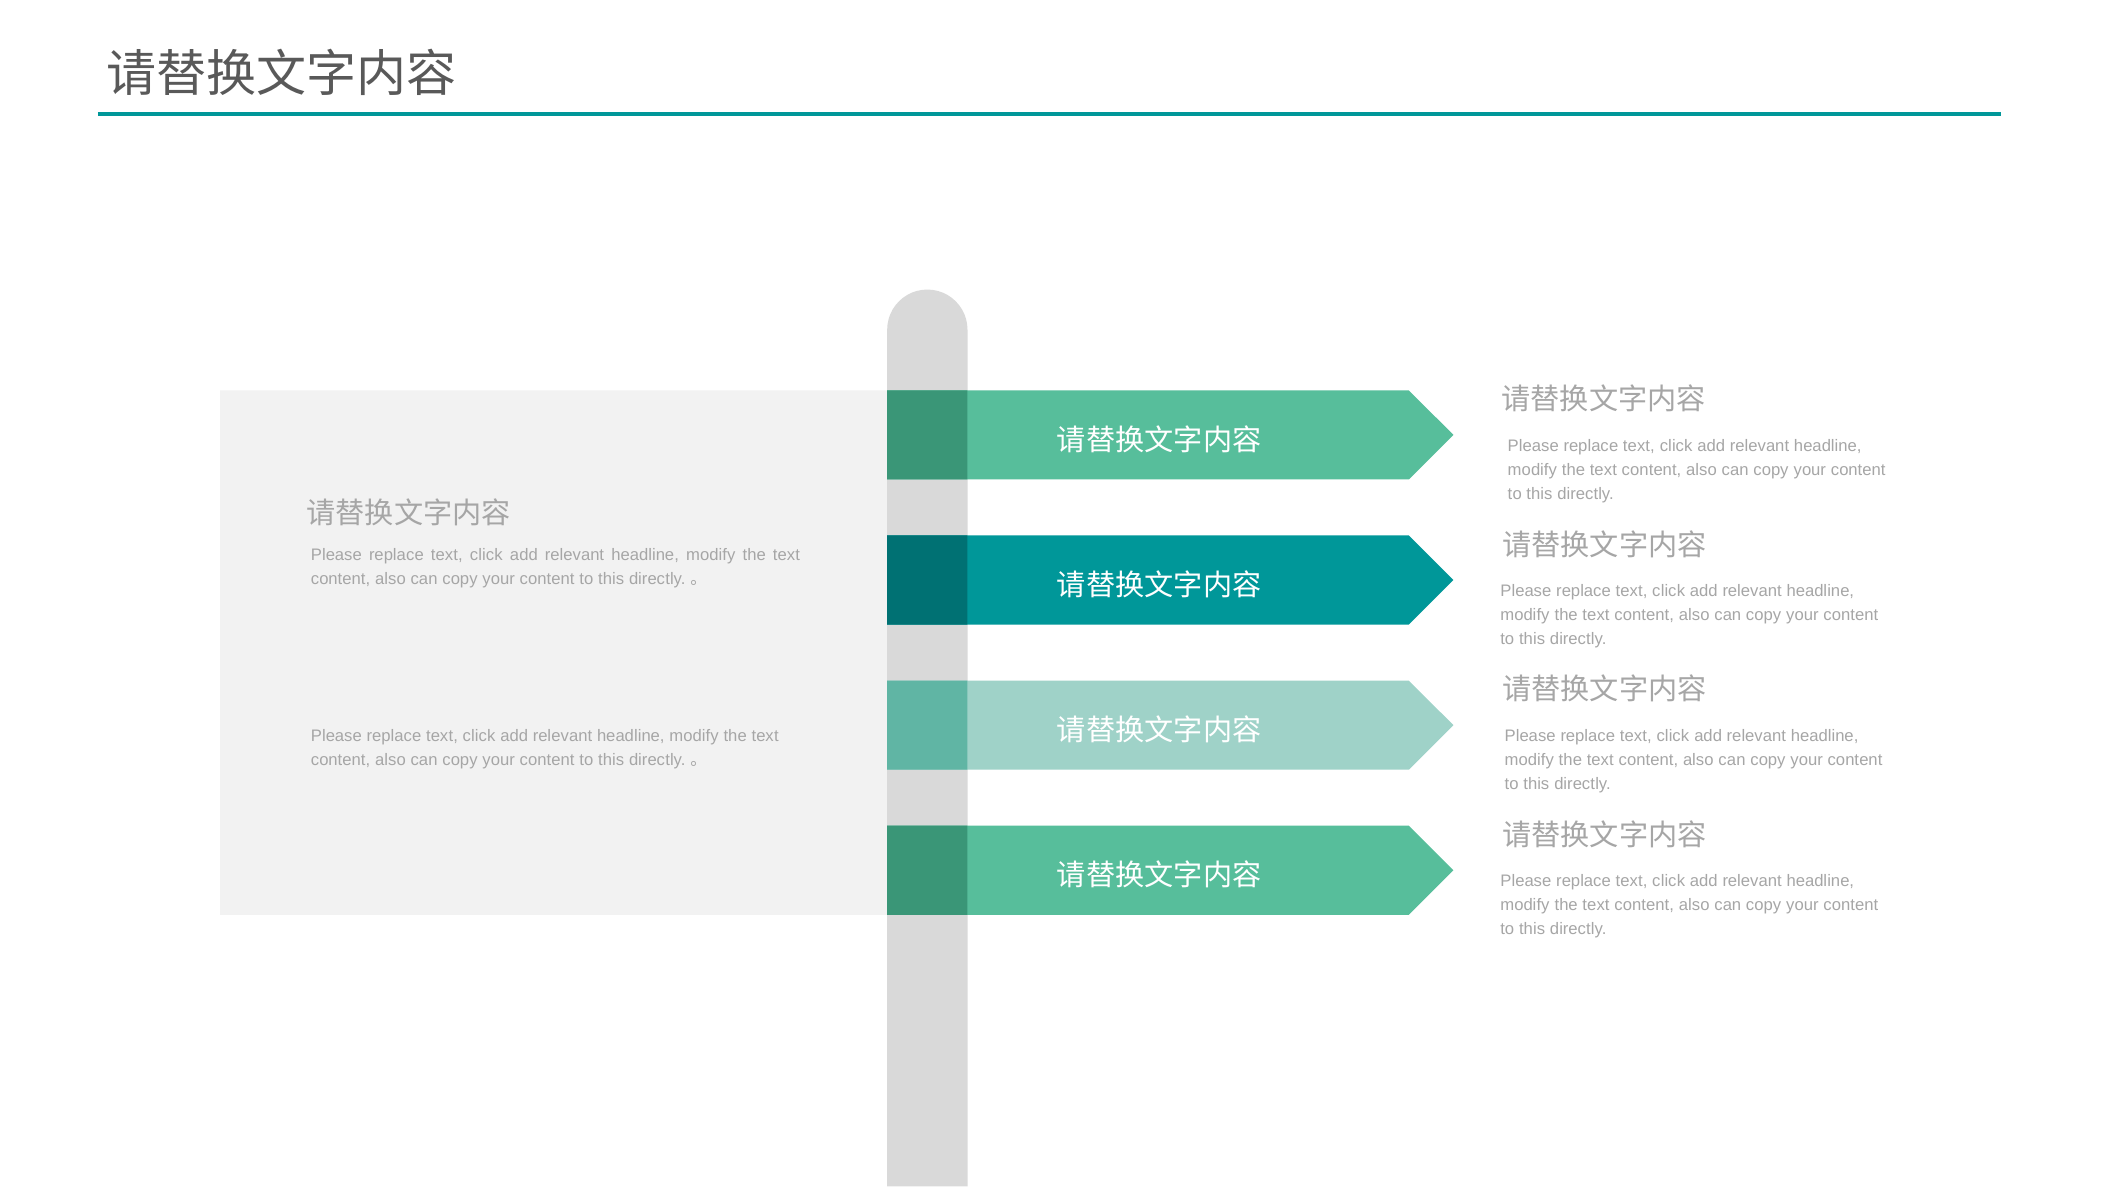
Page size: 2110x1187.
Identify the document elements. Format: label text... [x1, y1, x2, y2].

text_box 请替换文字内容 [90, 33, 542, 93]
text_box [887, 625, 969, 680]
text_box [1485, 656, 1900, 800]
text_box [1485, 801, 1896, 945]
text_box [887, 535, 1454, 625]
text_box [887, 390, 1454, 480]
text_box [886, 288, 969, 390]
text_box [887, 680, 1454, 770]
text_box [887, 825, 1454, 915]
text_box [1485, 511, 1896, 655]
text_box [886, 915, 969, 1187]
text_box [887, 770, 969, 825]
text_box [887, 480, 969, 535]
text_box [1485, 366, 1903, 510]
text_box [220, 390, 887, 915]
